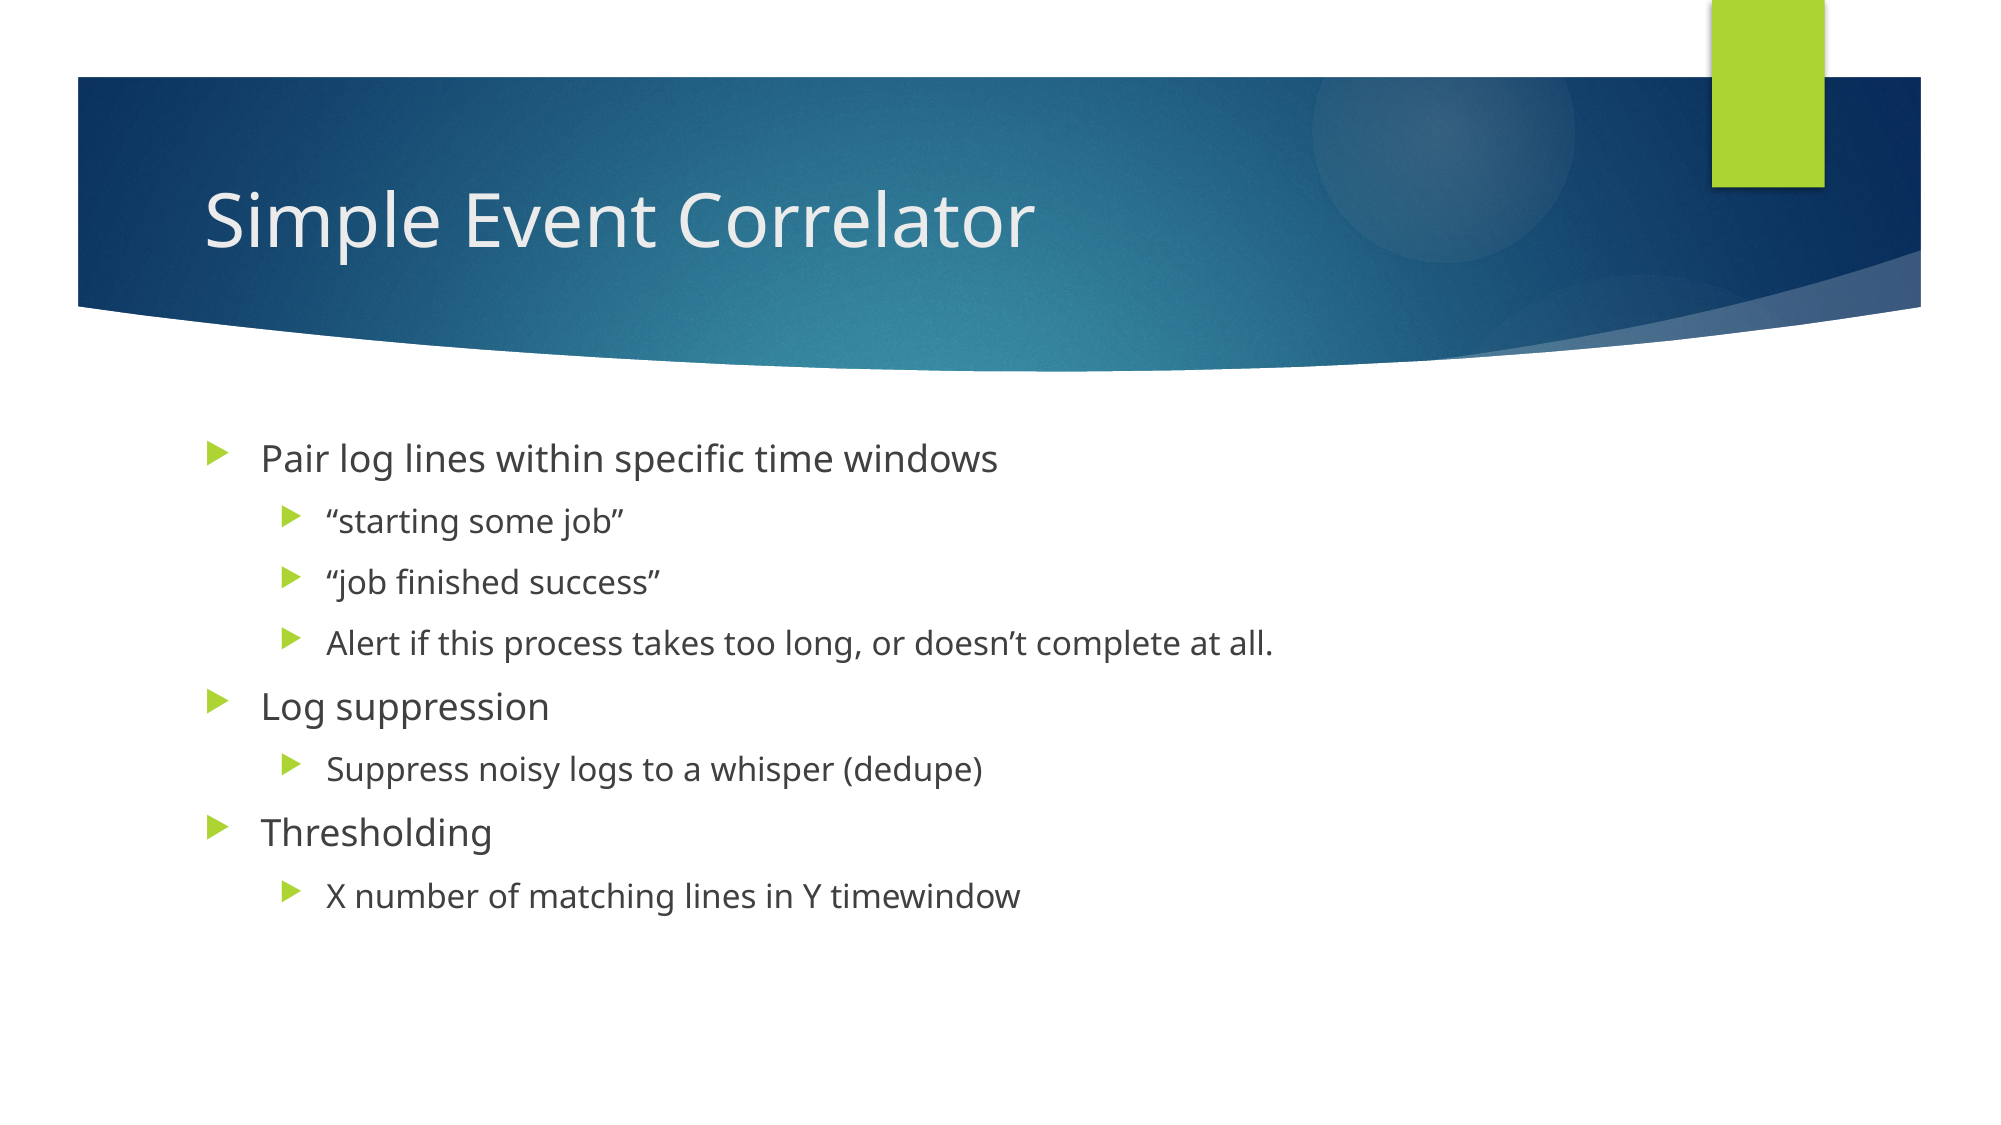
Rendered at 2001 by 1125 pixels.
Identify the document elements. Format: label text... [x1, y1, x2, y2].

list Pair log lines within specific time windows “starting some job” “job finished success” Alert if this process takes too long, or doesn’t complete at all. Log suppression Suppress noisy logs to a whisper (dedupe) Thresholding X number of matching lines in Y timewindow [189, 427, 1627, 988]
title Simple Event Correlator [189, 159, 1627, 276]
